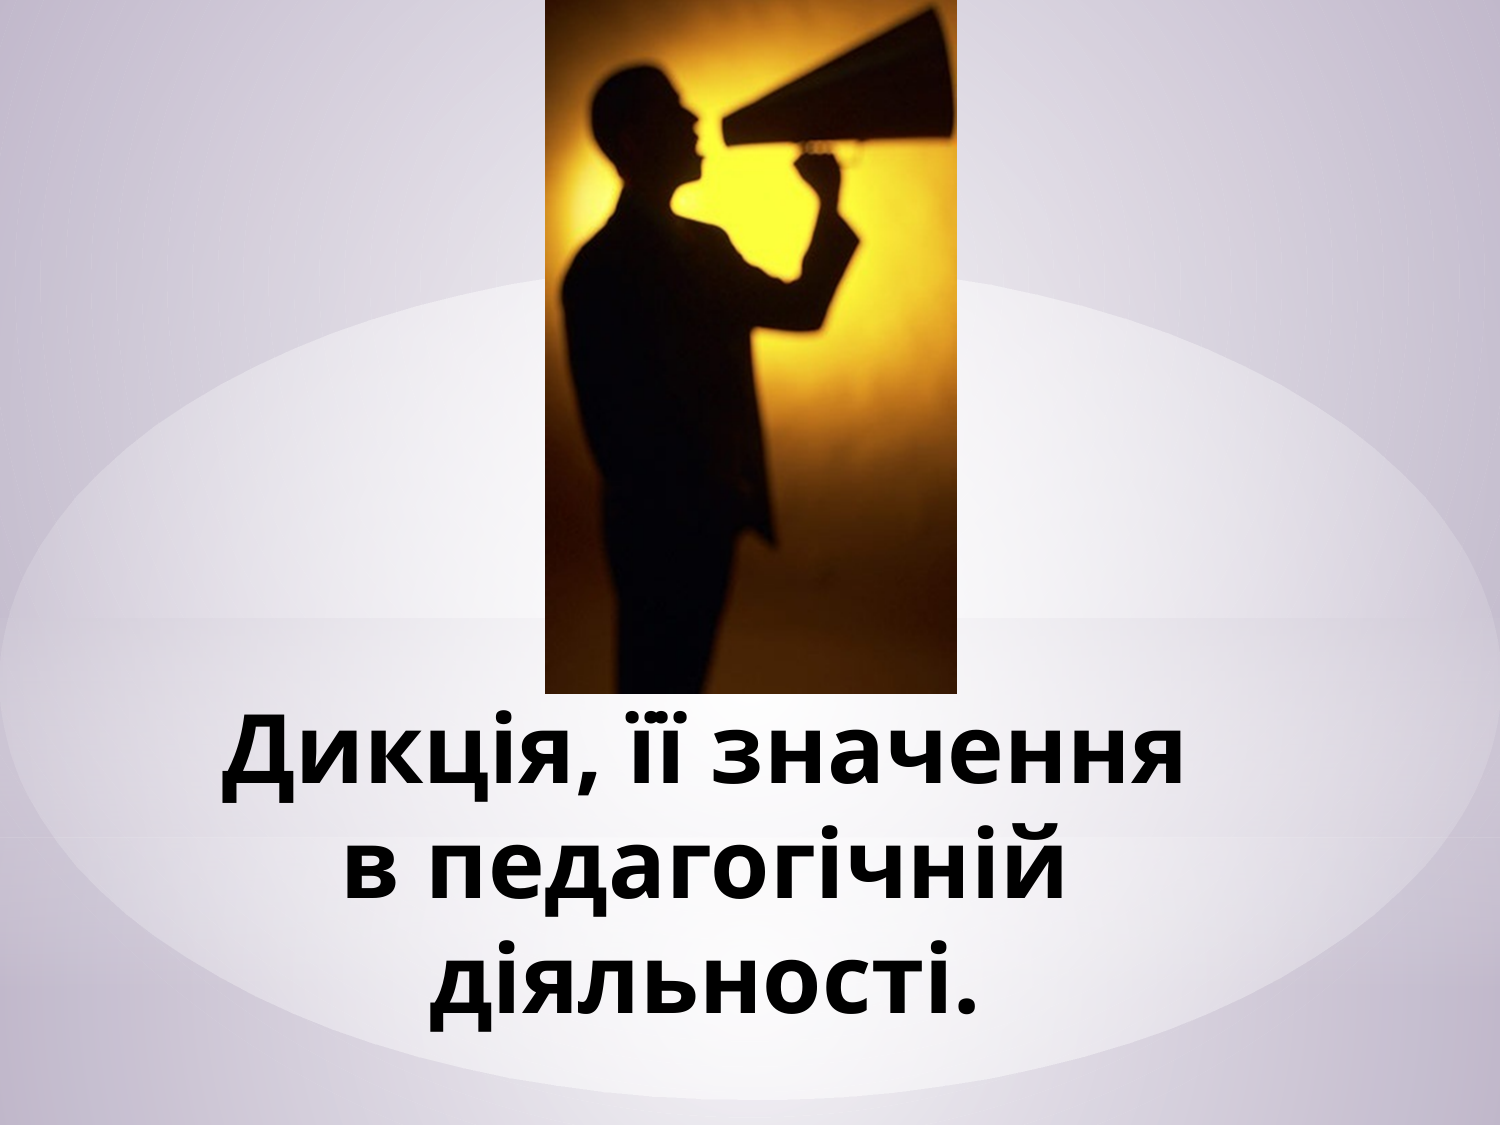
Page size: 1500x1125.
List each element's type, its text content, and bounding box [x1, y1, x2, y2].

title Дикція, її значення в педагогічній діяльності. [171, 680, 1240, 869]
picture [545, 0, 957, 695]
